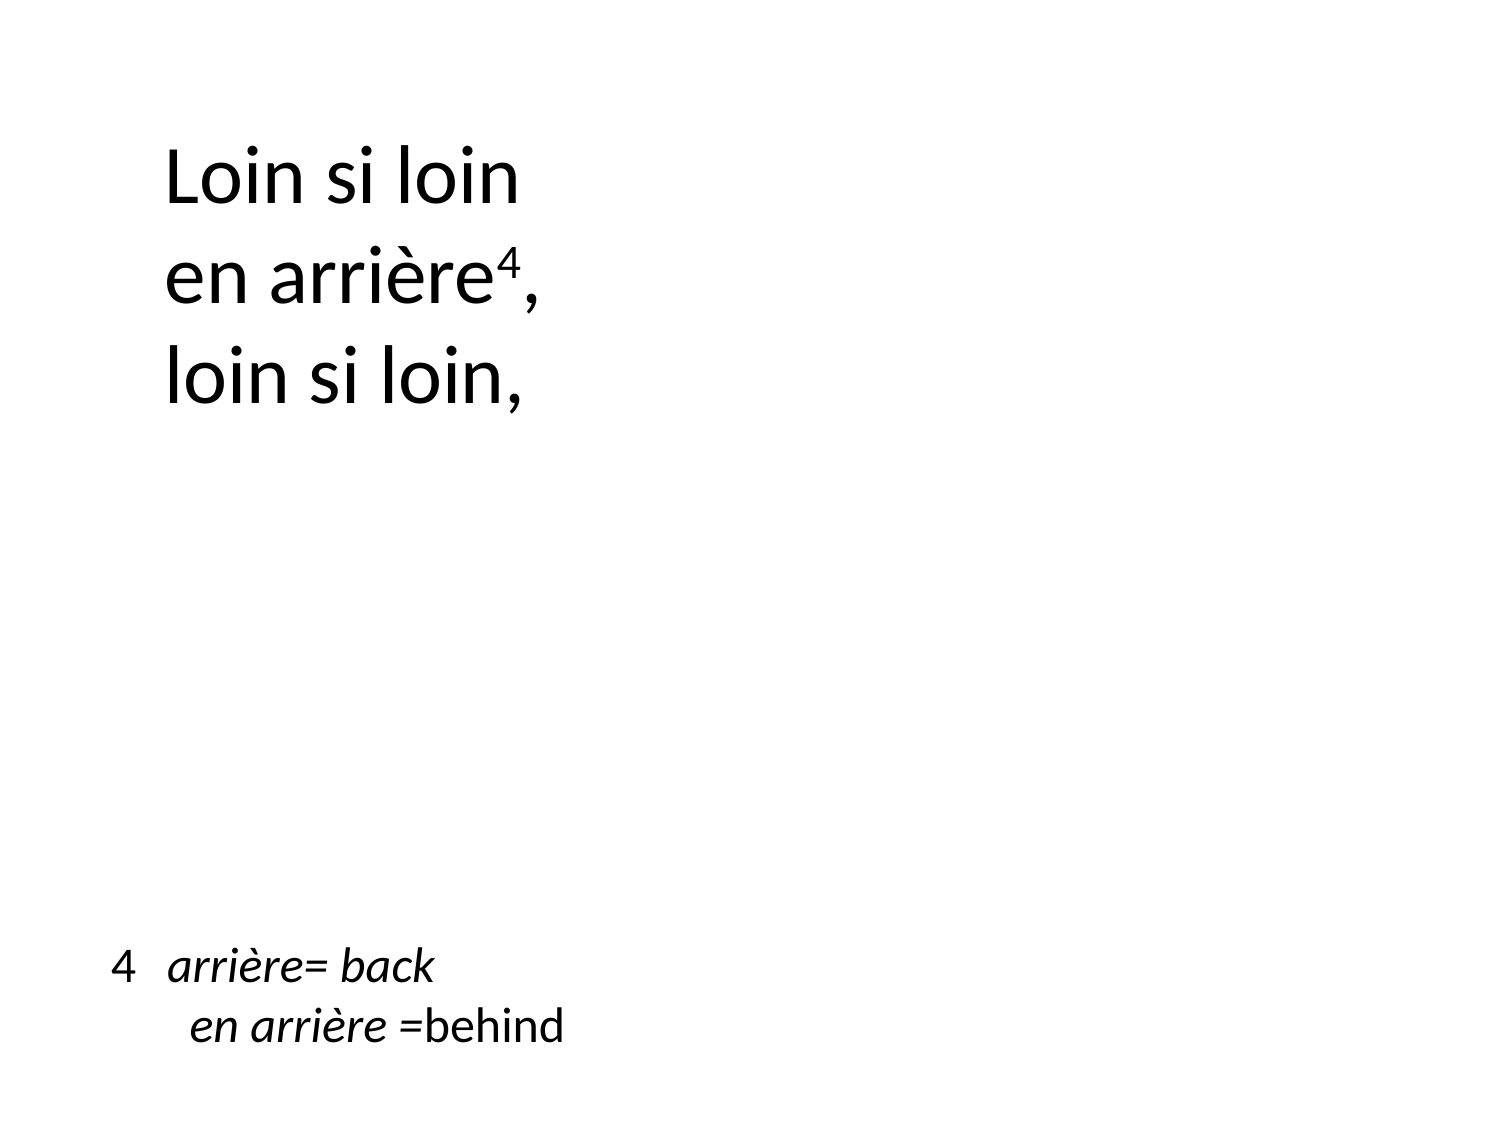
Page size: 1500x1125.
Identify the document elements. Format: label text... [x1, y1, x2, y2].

text_box 4 arrière= back en arrière =behind [96, 924, 693, 1060]
text_box Loin si loin en arrière4, loin si loin, [149, 112, 900, 428]
